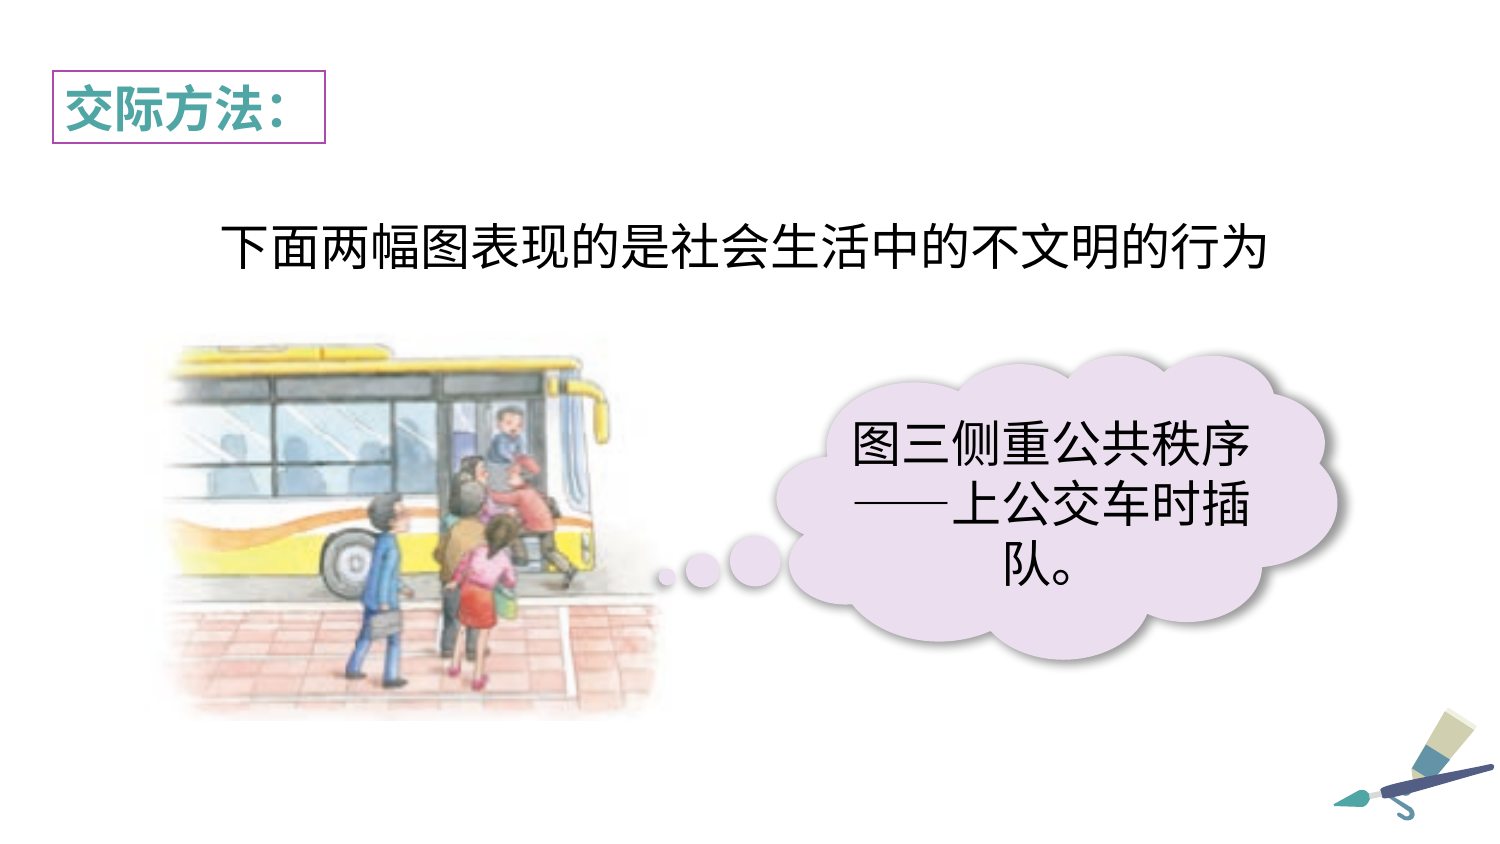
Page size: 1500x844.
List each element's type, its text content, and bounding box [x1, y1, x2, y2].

text_box 下面两幅图表现的是社会生活中的不文明的行为 [205, 208, 1285, 283]
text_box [1358, 708, 1481, 844]
text_box [846, 354, 1339, 567]
picture [135, 327, 673, 721]
text_box [728, 534, 782, 588]
text_box [775, 428, 1248, 661]
text_box [673, 569, 677, 585]
text_box [684, 552, 721, 589]
text_box 交际方法： [52, 70, 326, 144]
text_box 图三侧重公共秩序——上公交车时插队。 [829, 405, 1273, 601]
